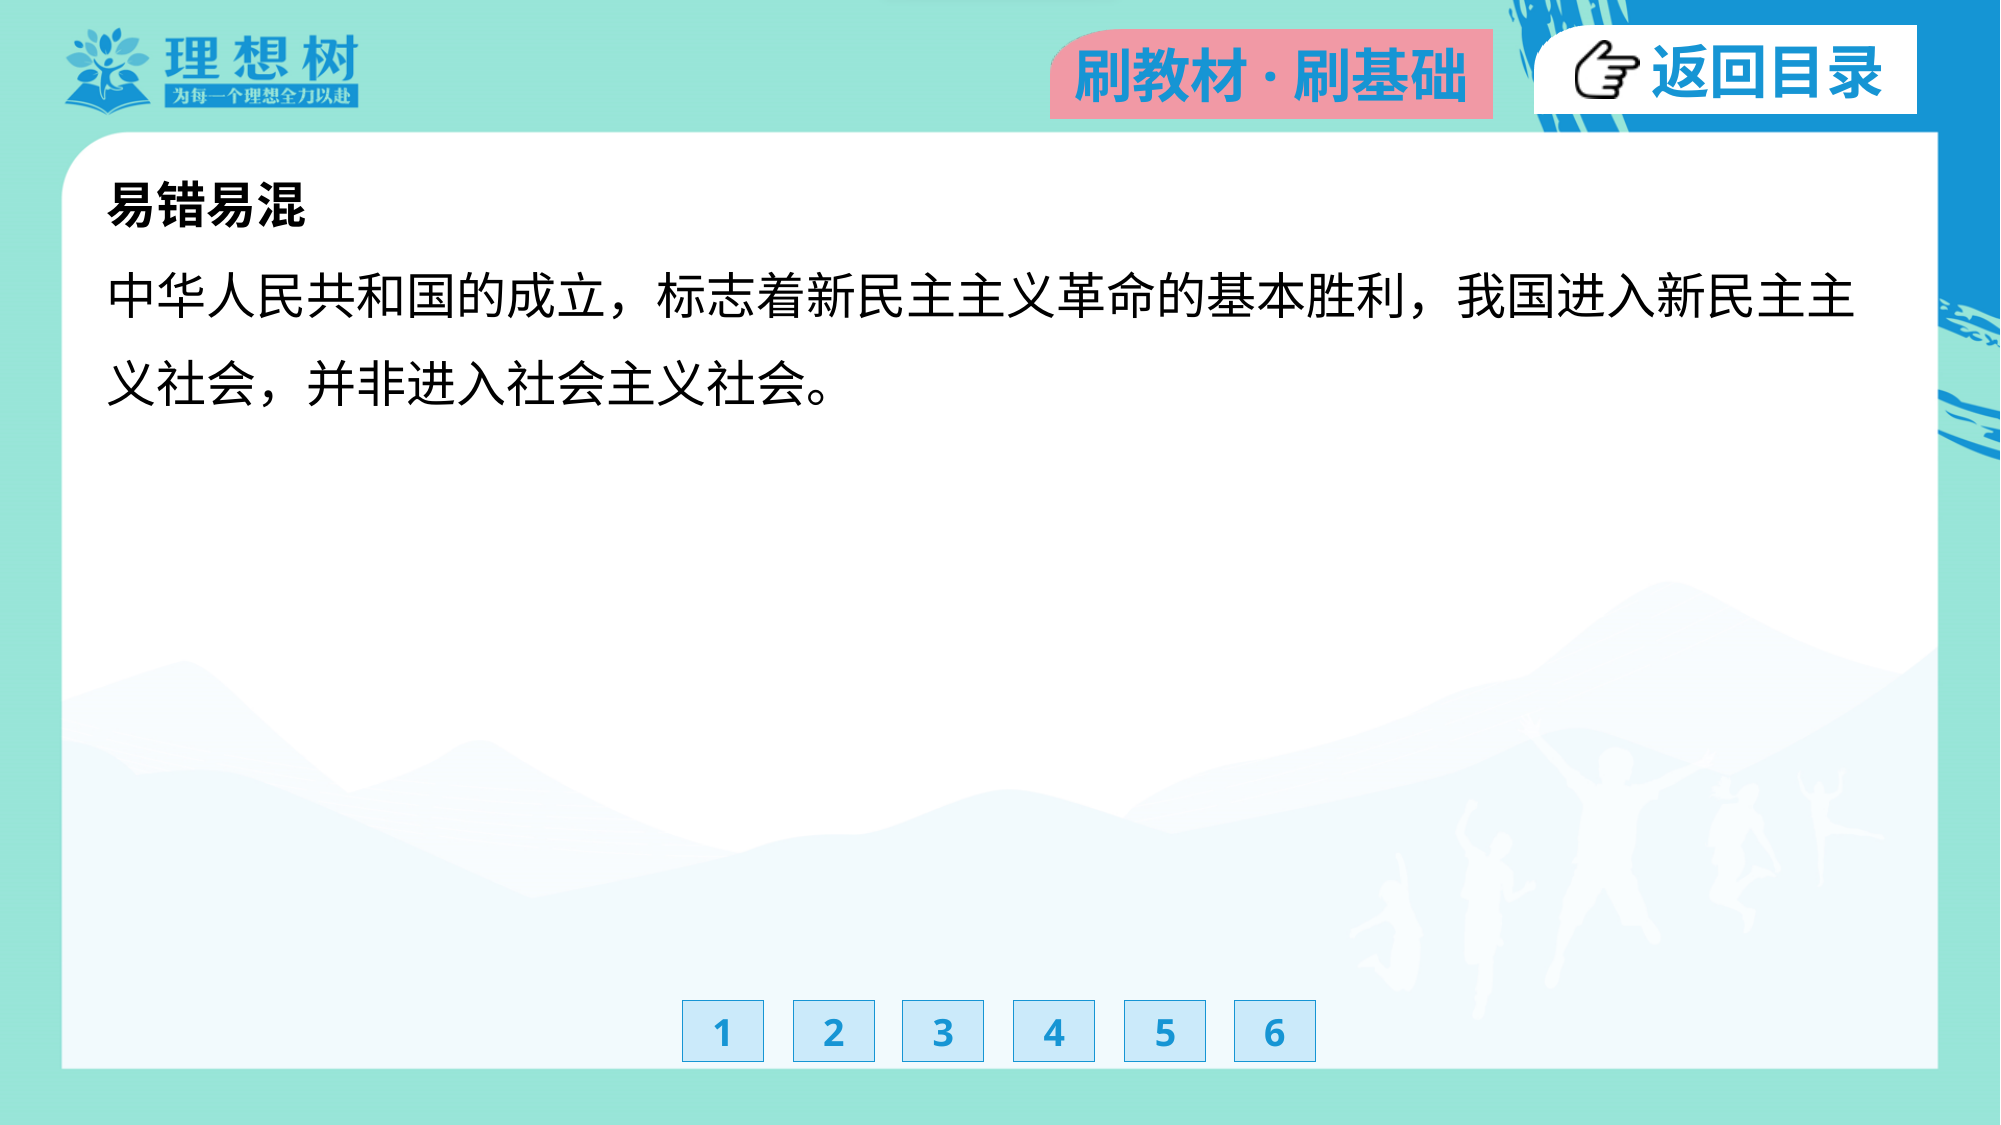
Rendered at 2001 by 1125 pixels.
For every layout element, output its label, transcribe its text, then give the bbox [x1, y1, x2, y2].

picture [0, 0, 2000, 1125]
text_box 易错易混 中华人民共和国的成立，标志着新民主主义革命的基本胜利，我国进入新民主主 义社会，并非进入社会主义社会。 [106, 141, 1895, 403]
